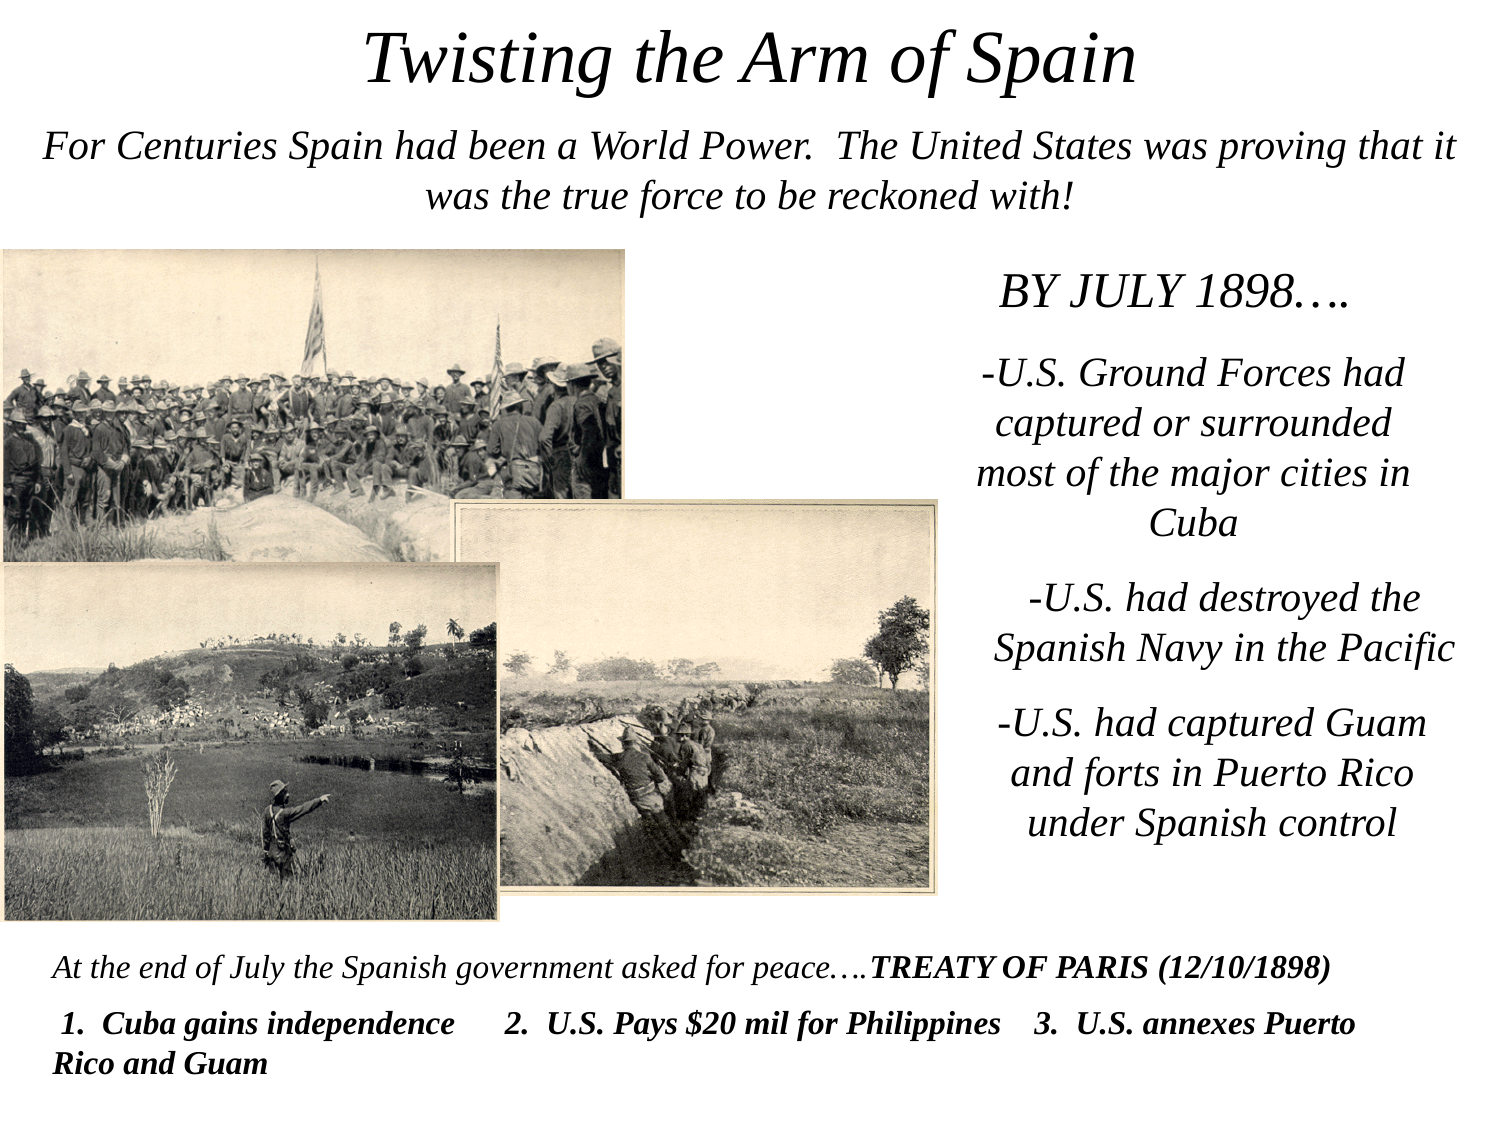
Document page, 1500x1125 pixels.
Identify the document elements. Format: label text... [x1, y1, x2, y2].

text_box Twisting the Arm of Spain For Centuries Spain had been a World Power. The United States was proving that it was the true force to be reckoned with! [0, 0, 1500, 354]
text_box At the end of July the Spanish government asked for peace….TREATY OF PARIS (12/10/1898) 1. Cuba gains independence 2. U.S. Pays $20 mil for Philippines 3. U.S. annexes Puerto Rico and Guam [37, 937, 1438, 1089]
text_box -U.S. Ground Forces had captured or surrounded most of the major cities in Cuba [937, 337, 1450, 553]
picture [0, 249, 938, 923]
text_box -U.S. had destroyed the Spanish Navy in the Pacific [950, 562, 1500, 749]
text_box -U.S. had captured Guam and forts in Puerto Rico under Spanish control [962, 687, 1463, 853]
text_box BY JULY 1898…. [900, 249, 1450, 325]
